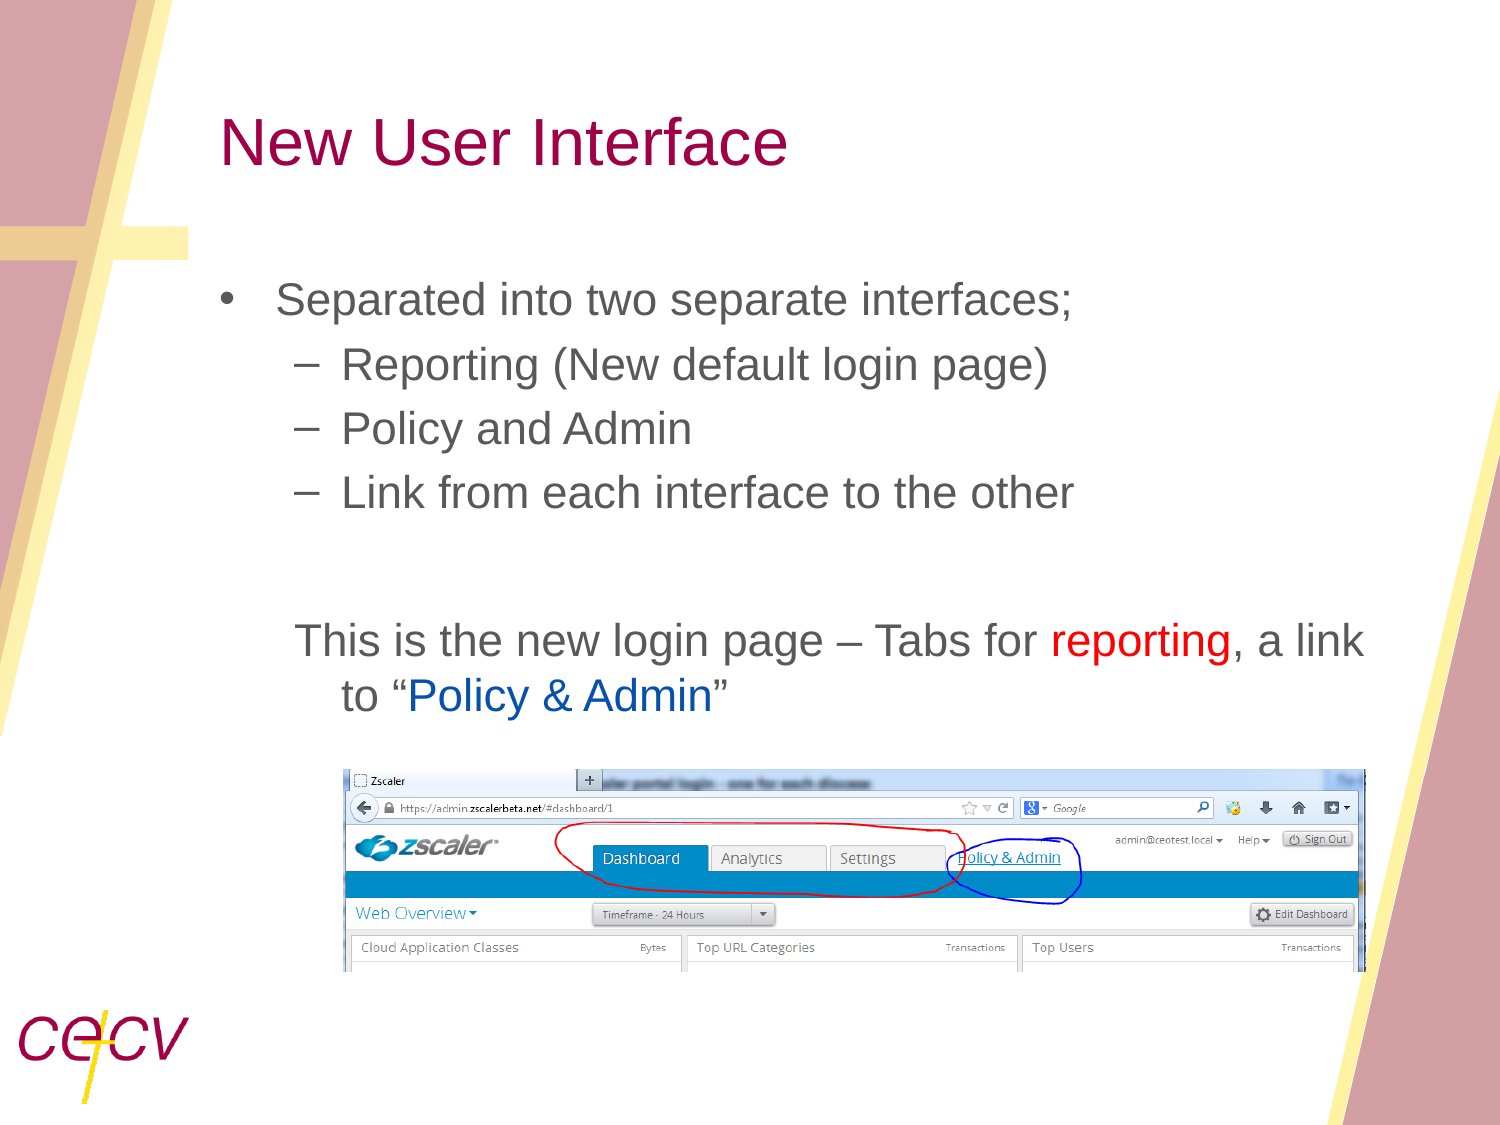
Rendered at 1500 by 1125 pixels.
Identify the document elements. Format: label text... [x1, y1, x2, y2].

picture [1326, 293, 1500, 1125]
list Separated into two separate interfaces; Reporting (New default login page) Policy and Admin Link from each interface to the other This is the new login page – Tabs for reporting, a link to “Policy & Admin” [204, 262, 1425, 1005]
picture [0, 0, 189, 825]
title New User Interface [204, 45, 1425, 233]
picture [343, 768, 1366, 972]
picture [19, 1010, 189, 1104]
